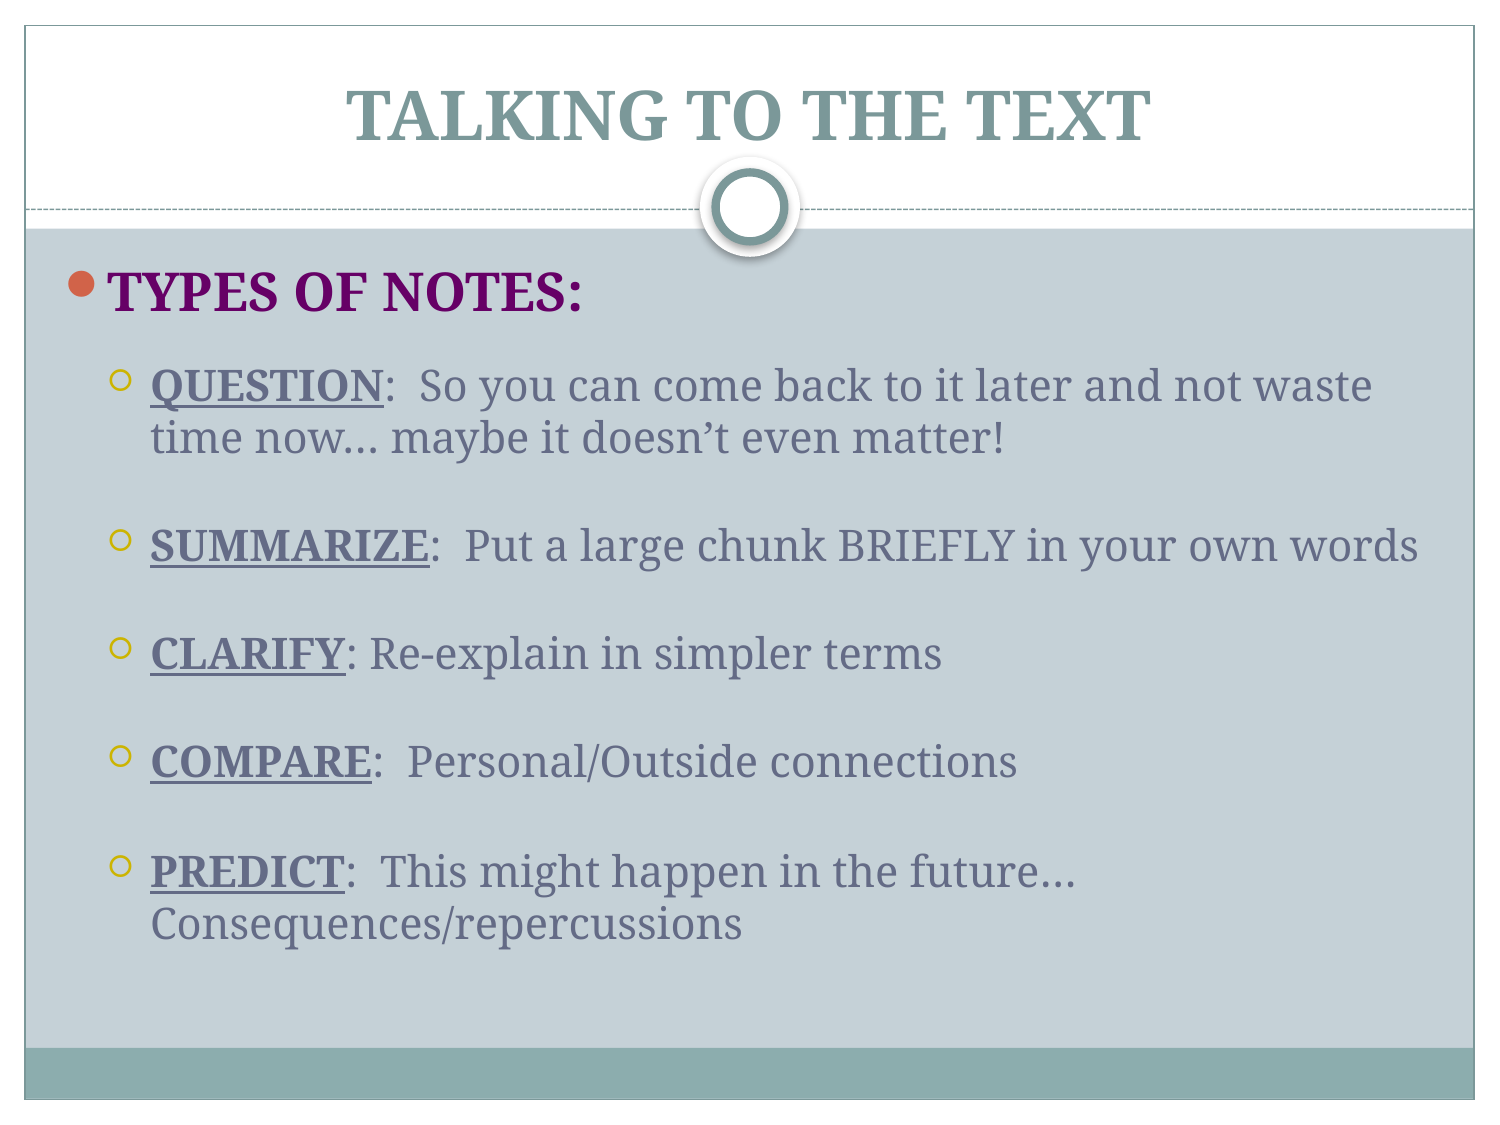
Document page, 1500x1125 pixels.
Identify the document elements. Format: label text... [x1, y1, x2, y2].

list TYPES OF NOTES: QUESTION: So you can come back to it later and not waste time now… maybe it doesn’t even matter! SUMMARIZE: Put a large chunk BRIEFLY in your own words CLARIFY: Re-explain in simpler terms COMPARE: Personal/Outside connections PREDICT: This might happen in the future… Consequences/repercussions [49, 250, 1445, 1001]
title TALKING TO THE TEXT [49, 37, 1450, 163]
